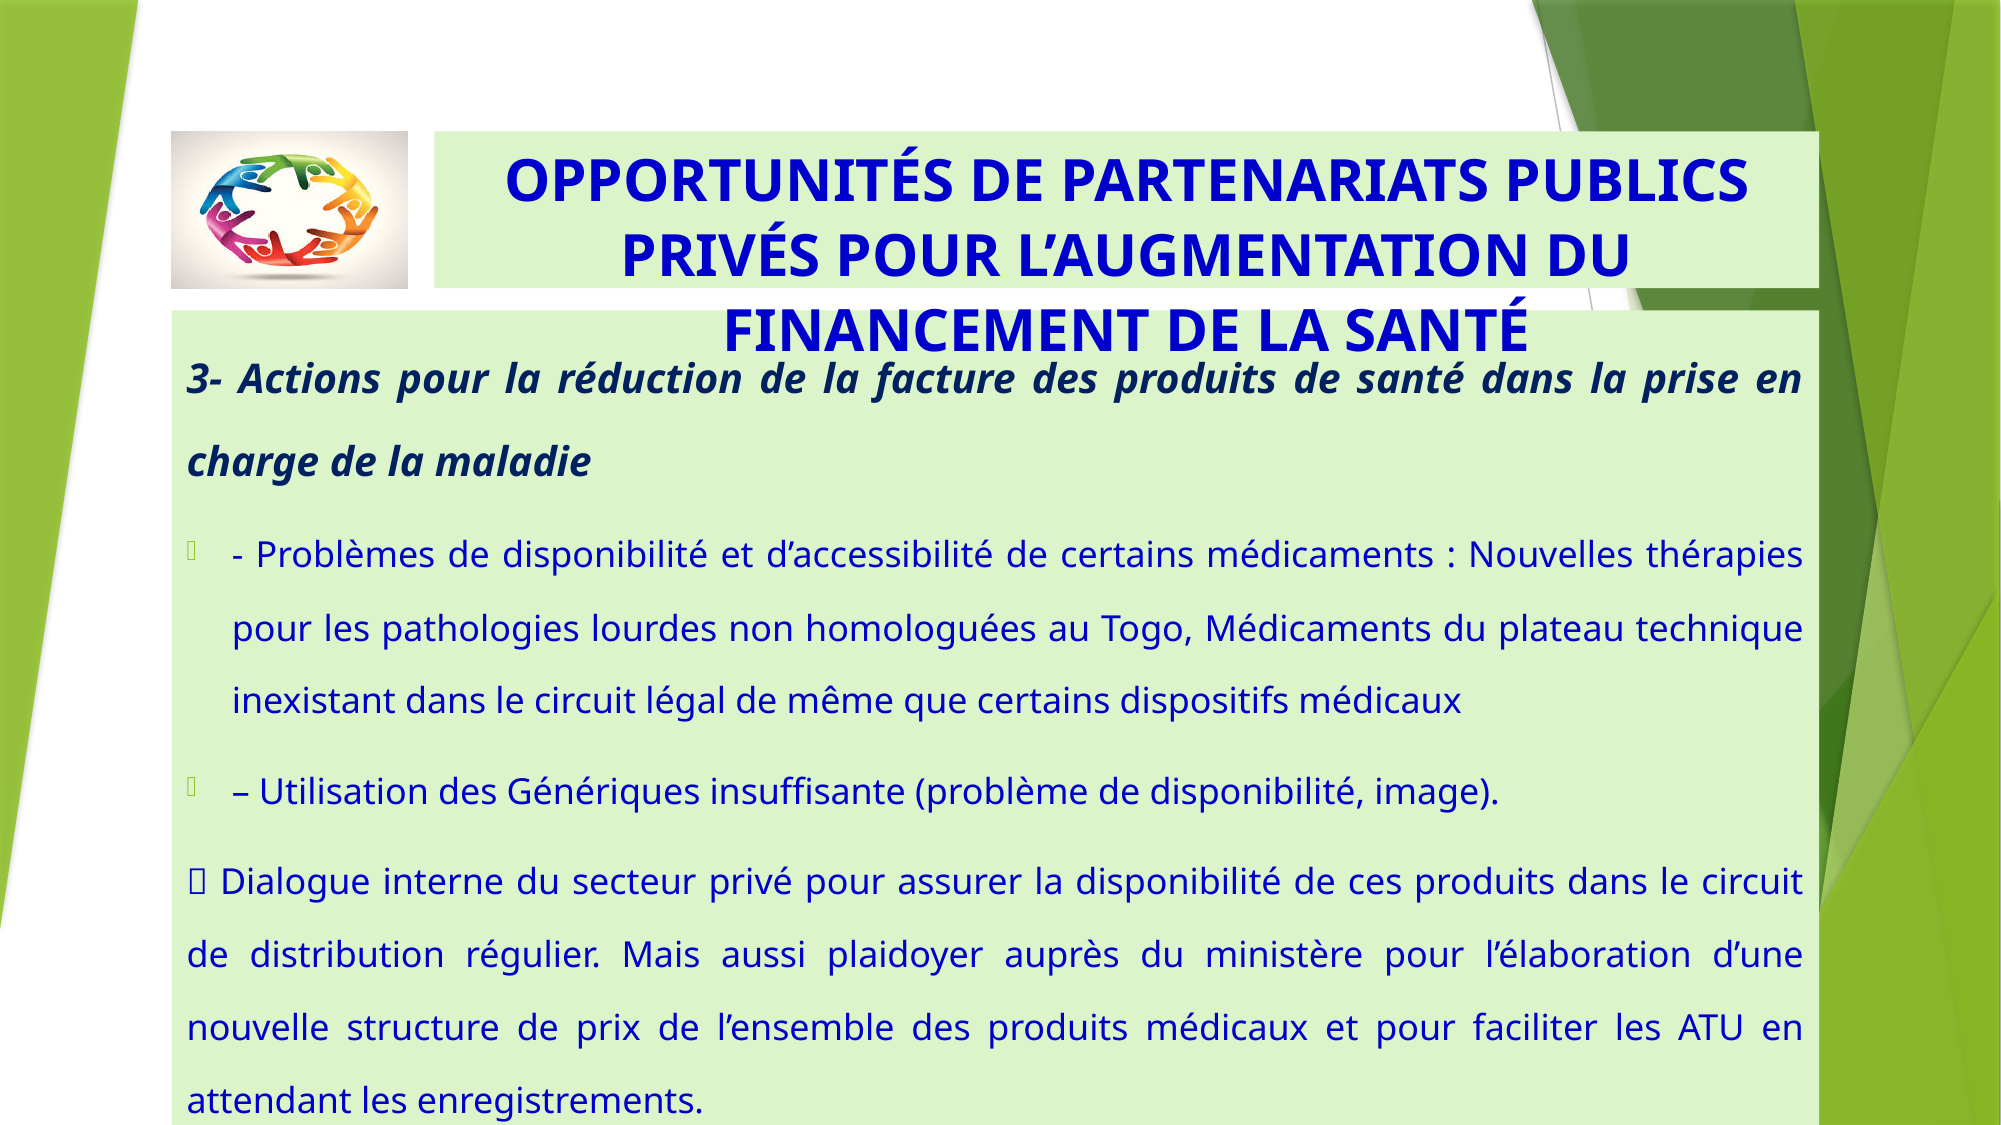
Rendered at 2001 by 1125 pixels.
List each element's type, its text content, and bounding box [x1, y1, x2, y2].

subtitle 3- Actions pour la réduction de la facture des produits de santé dans la prise en charge de la maladie - Problèmes de disponibilité et d’accessibilité de certains médicaments : Nouvelles thérapies pour les pathologies lourdes non homologuées au Togo, Médicaments du plateau technique inexistant dans le circuit légal de même que certains dispositifs médicaux – Utilisation des Génériques insuffisante (problème de disponibilité, image).  Dialogue interne du secteur privé pour assurer la disponibilité de ces produits dans le circuit de distribution régulier. Mais aussi plaidoyer auprès du ministère pour l’élaboration d’une nouvelle structure de prix de l’ensemble des produits médicaux et pour faciliter les ATU en attendant les enregistrements. [171, 310, 1820, 1125]
text_box Opportunités de partenariats publics privés pour l’augmentation du financement de la santé [434, 131, 1820, 289]
picture [171, 130, 409, 289]
